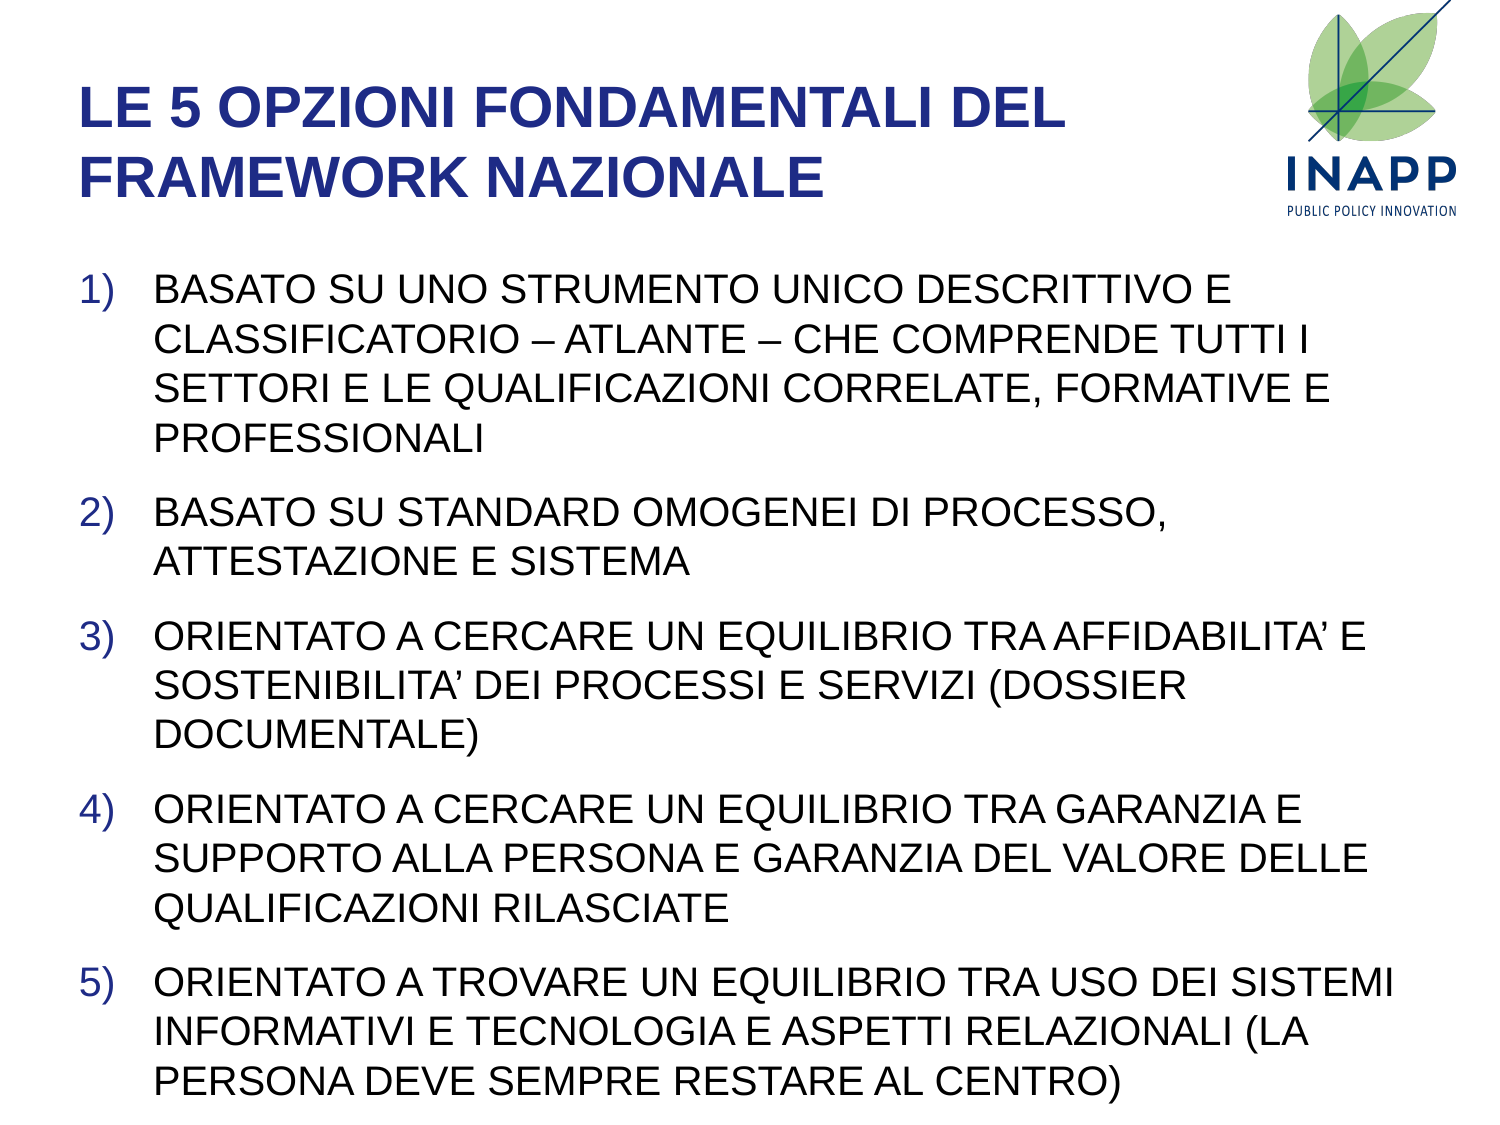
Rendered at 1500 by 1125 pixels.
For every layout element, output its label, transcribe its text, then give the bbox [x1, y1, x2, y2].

picture [1288, 0, 1456, 216]
list BASATO SU UNO STRUMENTO UNICO DESCRITTIVO E CLASSIFICATORIO – ATLANTE – CHE COMPRENDE TUTTI I SETTORI E LE QUALIFICAZIONI CORRELATE, FORMATIVE E PROFESSIONALI BASATO SU STANDARD OMOGENEI DI PROCESSO, ATTESTAZIONE E SISTEMA ORIENTATO A CERCARE UN EQUILIBRIO TRA AFFIDABILITA’ E SOSTENIBILITA’ DEI PROCESSI E SERVIZI (DOSSIER DOCUMENTALE) ORIENTATO A CERCARE UN EQUILIBRIO TRA GARANZIA E SUPPORTO ALLA PERSONA E GARANZIA DEL VALORE DELLE QUALIFICAZIONI RILASCIATE ORIENTATO A TROVARE UN EQUILIBRIO TRA USO DEI SISTEMI INFORMATIVI E TECNOLOGIA E ASPETTI RELAZIONALI (LA PERSONA DEVE SEMPRE RESTARE AL CENTRO) [63, 254, 1425, 1125]
title LE 5 opzioni fondamentali del framework nazionale [63, 45, 1256, 233]
